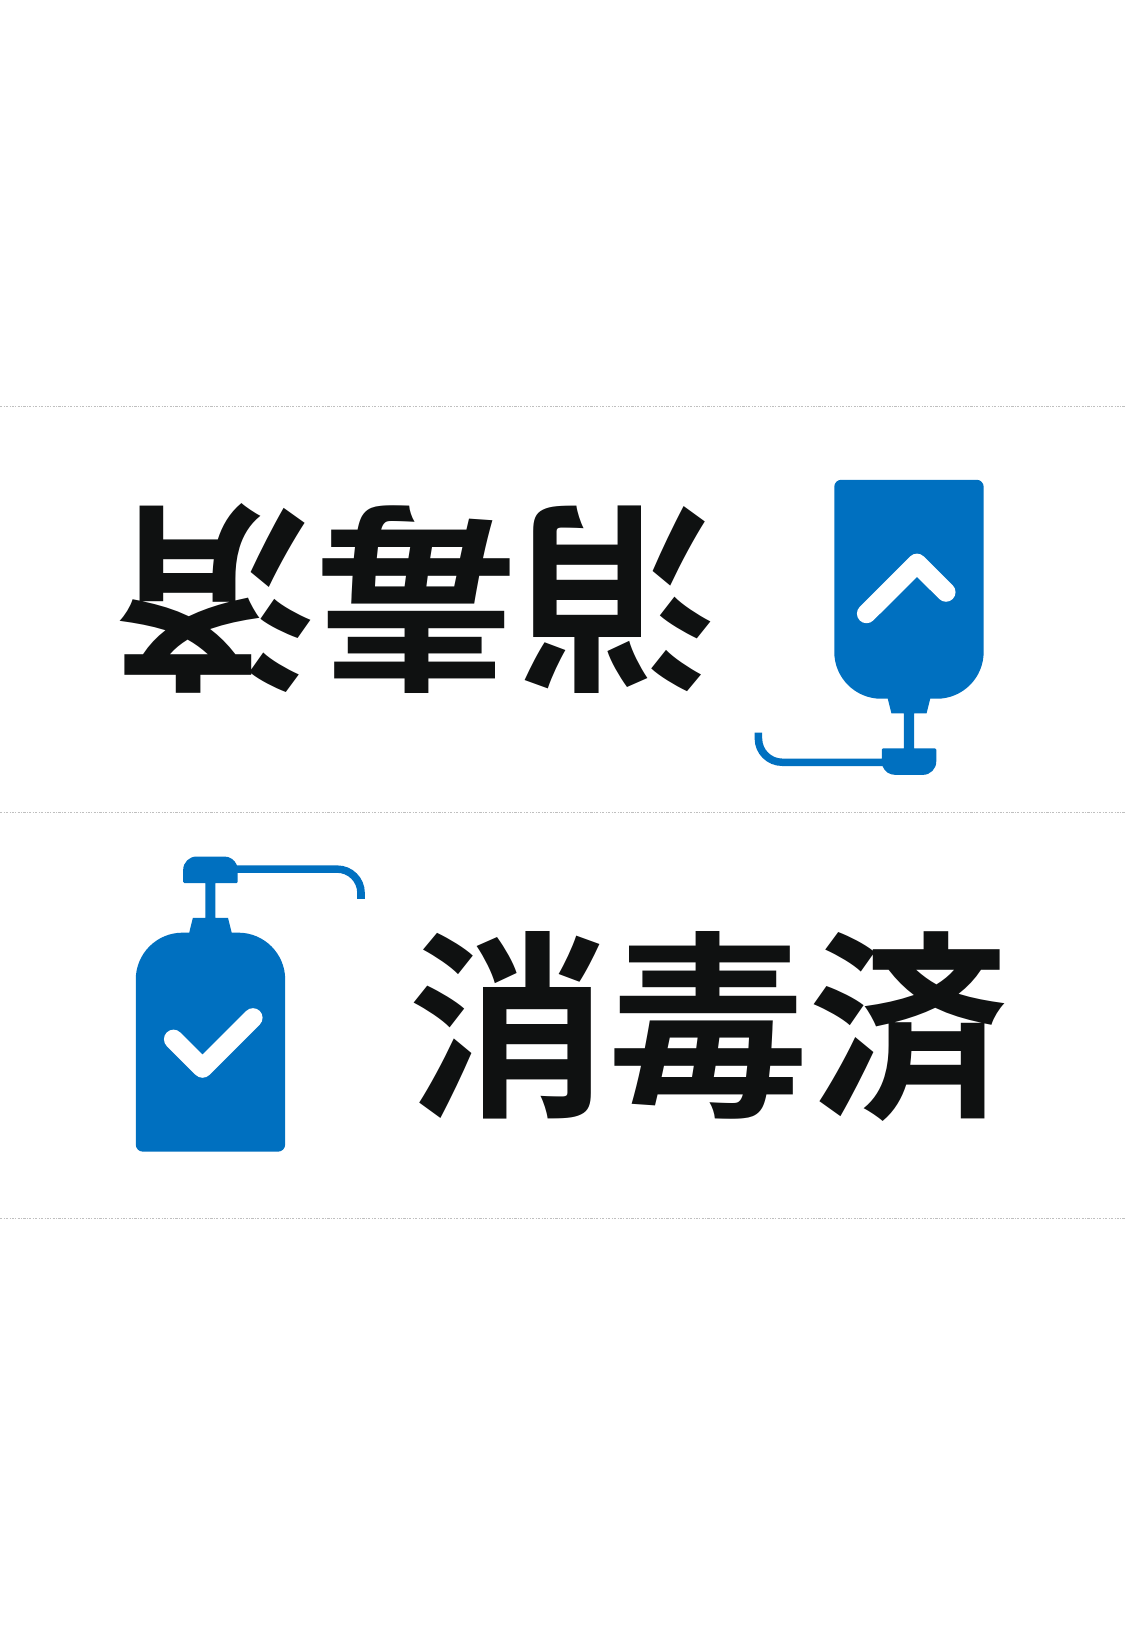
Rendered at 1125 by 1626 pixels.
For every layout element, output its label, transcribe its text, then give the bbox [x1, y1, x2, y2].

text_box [754, 479, 984, 775]
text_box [135, 856, 365, 1152]
text_box 消毒済 [101, 476, 732, 731]
text_box 消毒済 [393, 894, 1024, 1149]
